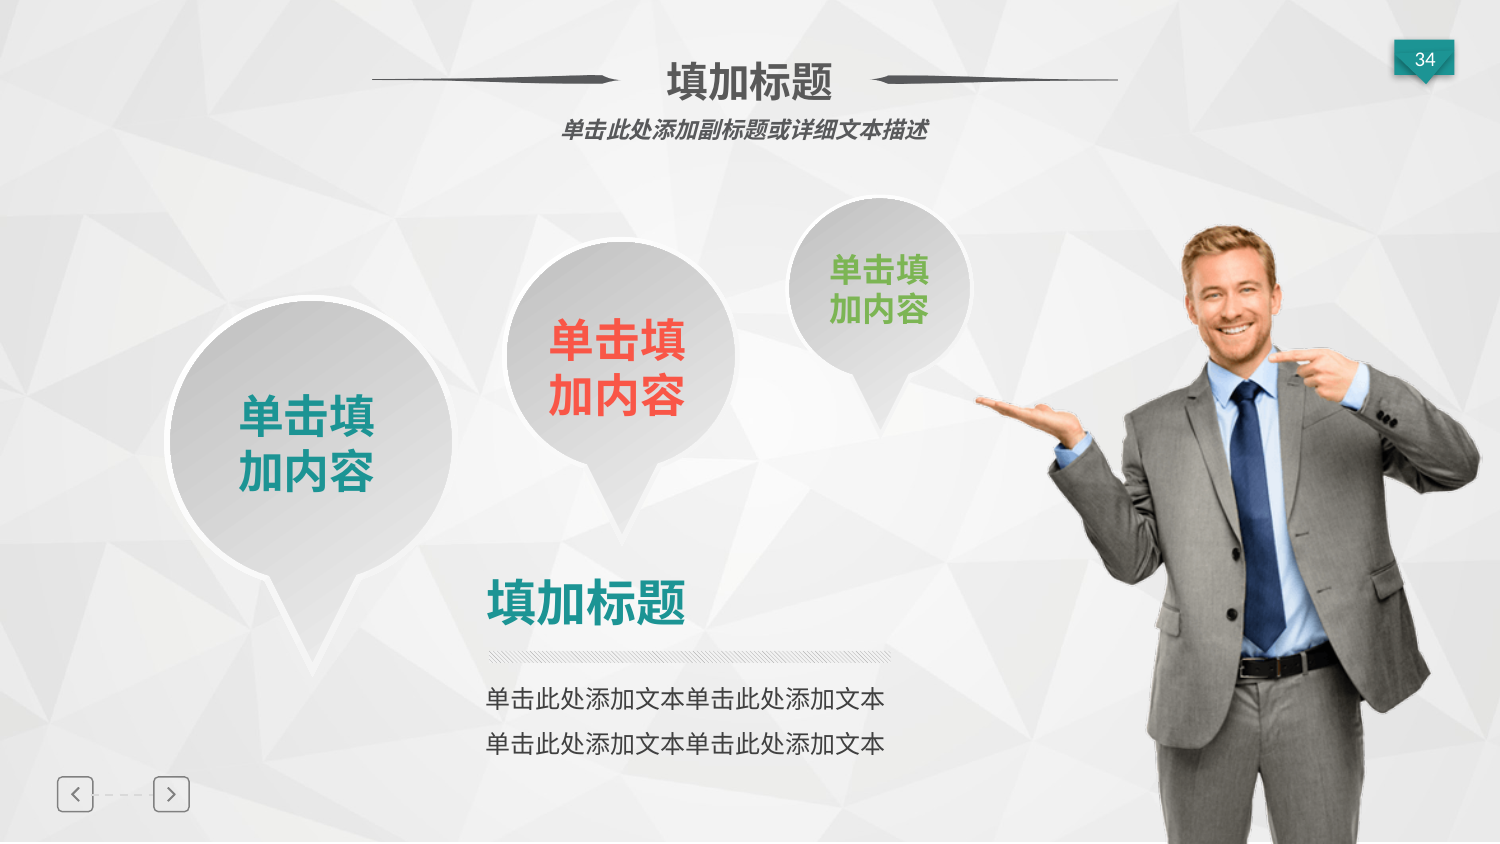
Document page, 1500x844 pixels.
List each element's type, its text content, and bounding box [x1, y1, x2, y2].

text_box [466, 272, 776, 511]
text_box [756, 222, 960, 411]
text_box 填加标题 [584, 55, 916, 106]
picture [0, 0, 1500, 844]
text_box 单击此处添加副标题或详细文本描述 [545, 108, 943, 151]
text_box 填加标题 [505, 563, 702, 639]
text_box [119, 338, 503, 634]
text_box 单击此处添加文本单击此处添加文本 单击此处添加文本单击此处添加文本 [471, 661, 928, 812]
text_box [487, 649, 893, 661]
